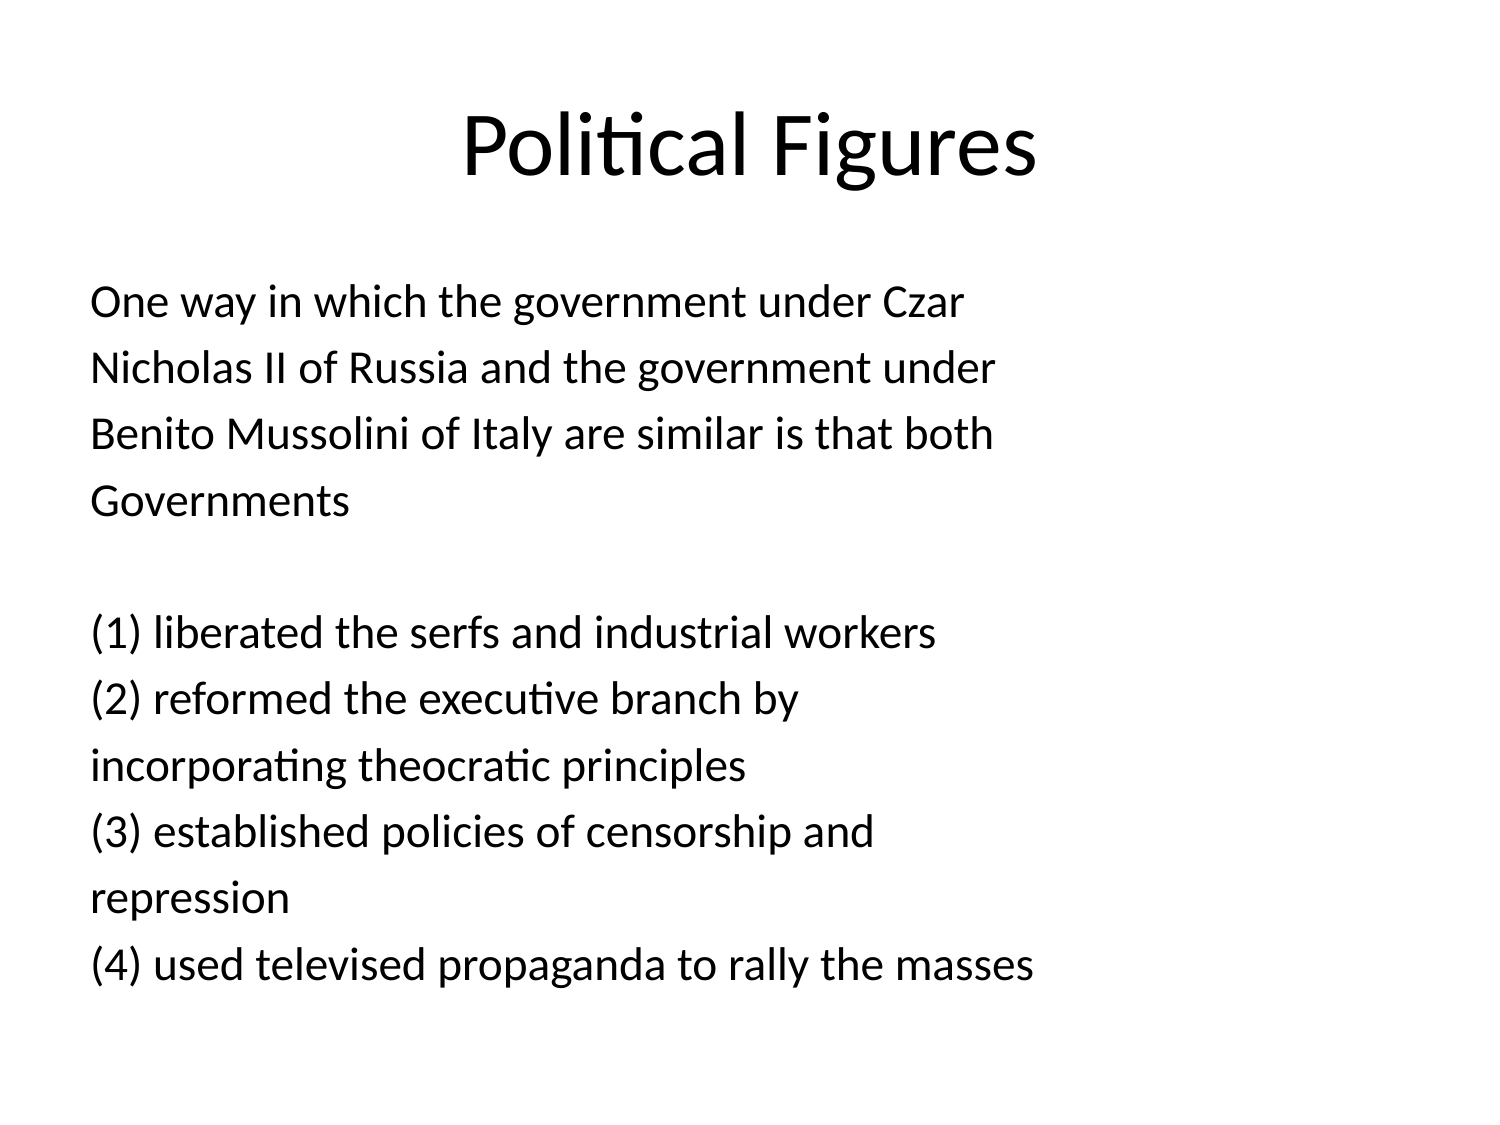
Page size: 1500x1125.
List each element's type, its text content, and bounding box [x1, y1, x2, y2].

list One way in which the government under Czar Nicholas II of Russia and the government under Benito Mussolini of Italy are similar is that both Governments (1) liberated the serfs and industrial workers (2) reformed the executive branch by incorporating theocratic principles (3) established policies of censorship and repression (4) used televised propaganda to rally the masses [75, 262, 1425, 1005]
title Political Figures [75, 45, 1425, 233]
